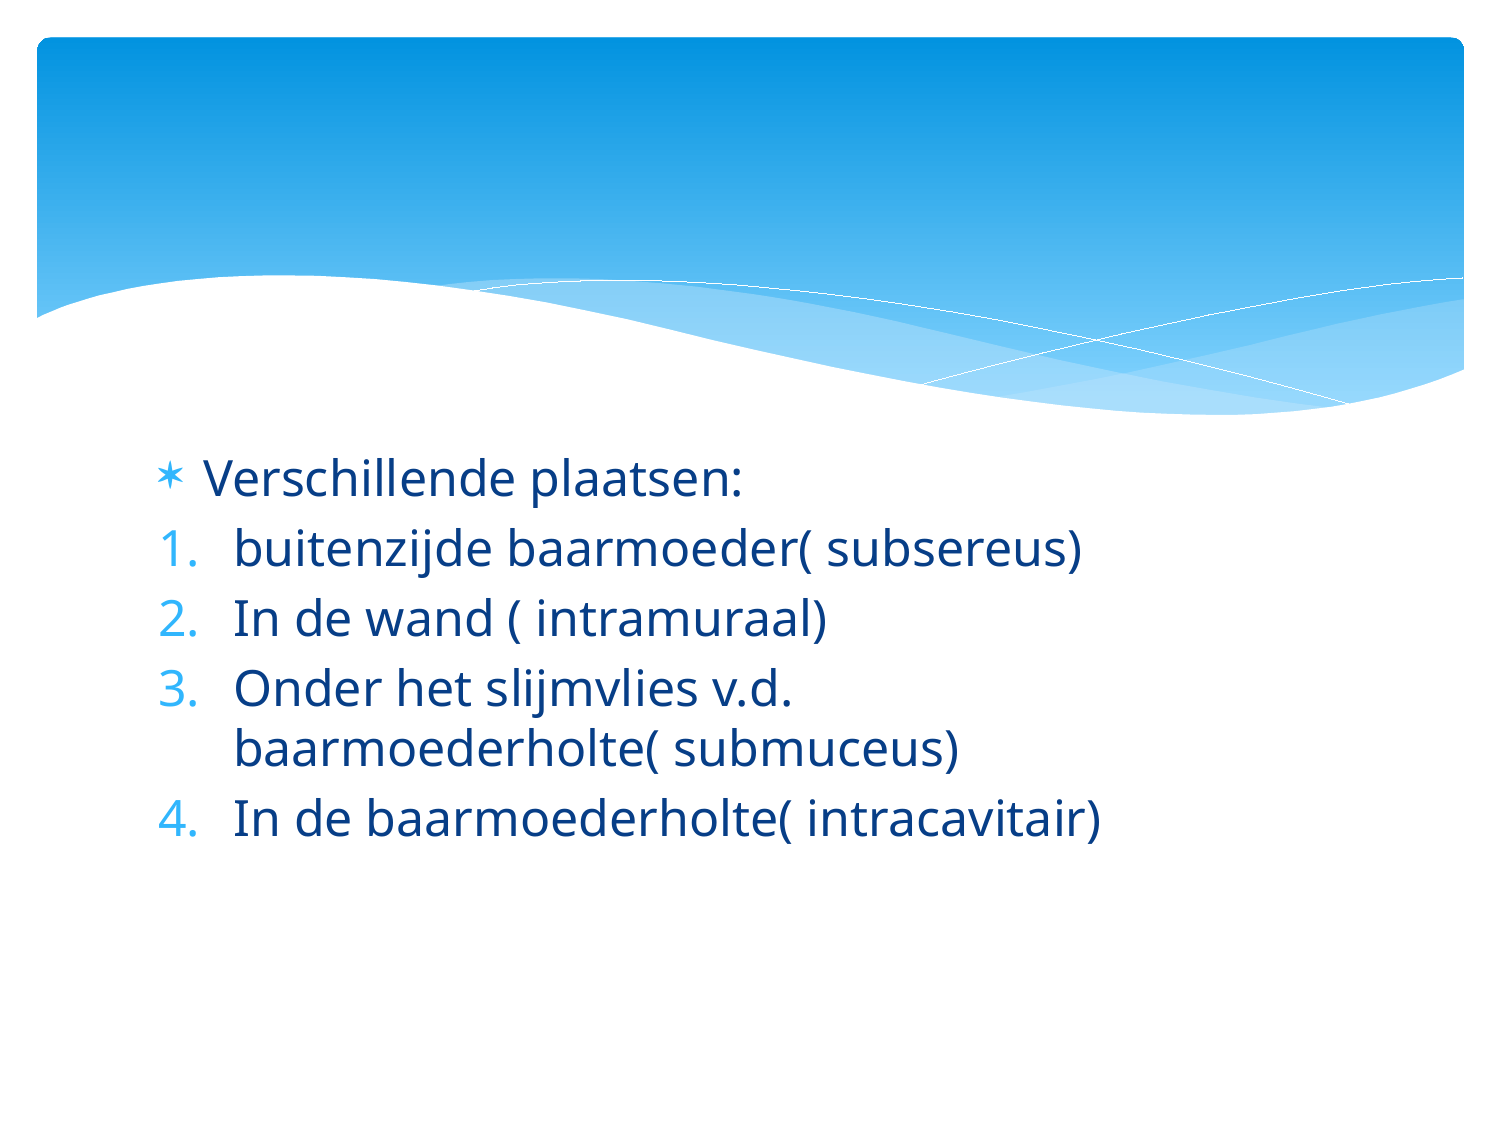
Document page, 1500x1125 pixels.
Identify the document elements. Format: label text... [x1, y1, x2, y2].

list Verschillende plaatsen: buitenzijde baarmoeder( subsereus) In de wand ( intramuraal) Onder het slijmvlies v.d. baarmoederholte( submuceus) In de baarmoederholte( intracavitair) [143, 438, 1359, 1005]
